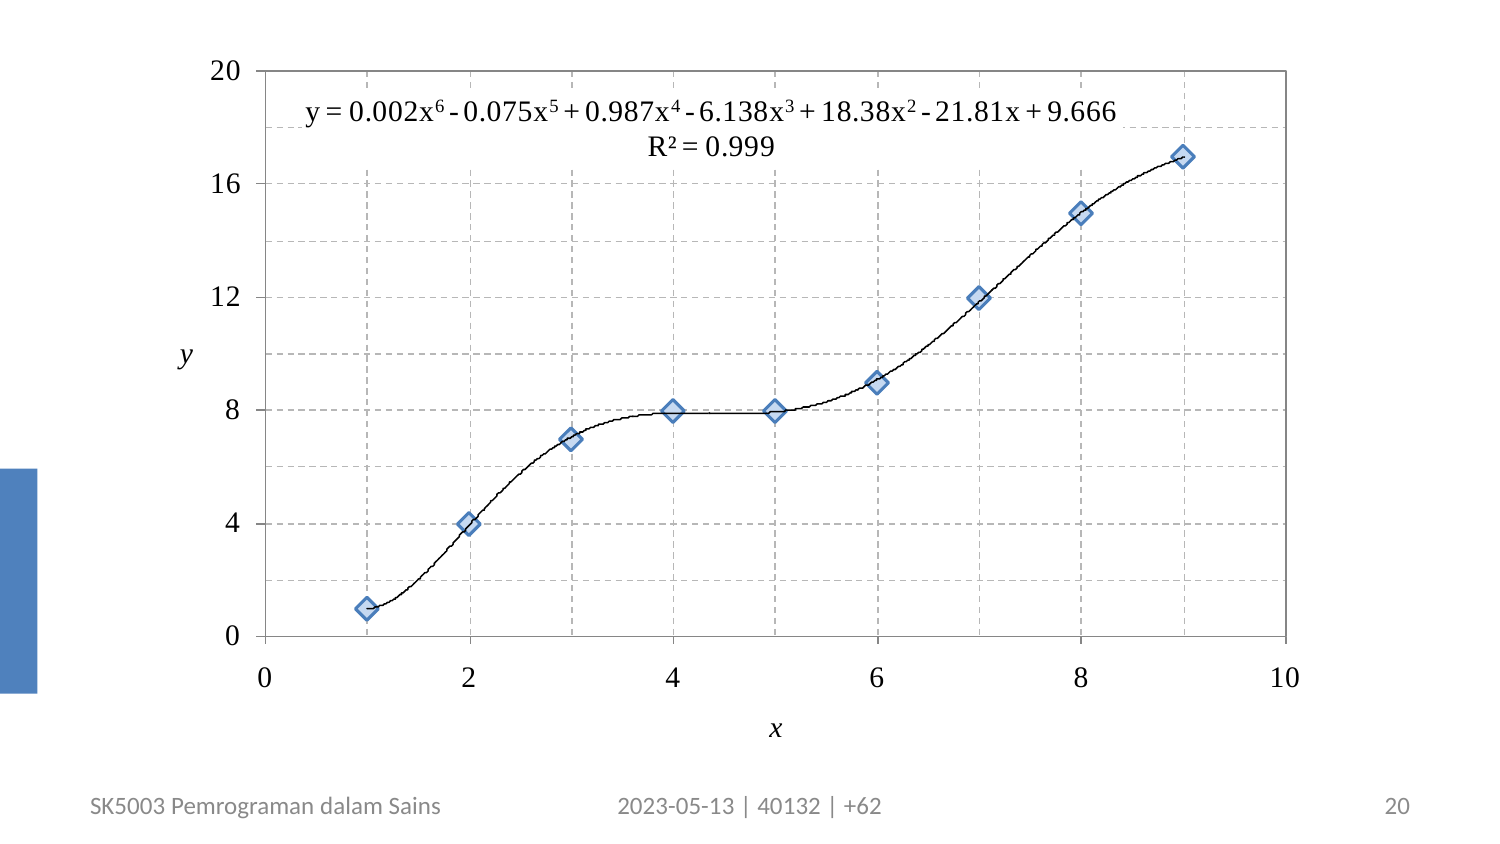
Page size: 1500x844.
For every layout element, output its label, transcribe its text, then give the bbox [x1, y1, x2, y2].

picture [153, 34, 1347, 752]
slide_number 20 [1074, 782, 1425, 827]
footer 2023-05-13 | 40132 | +62 [512, 782, 988, 827]
slide_number SK5003 Pemrograman dalam Sains [75, 782, 463, 827]
